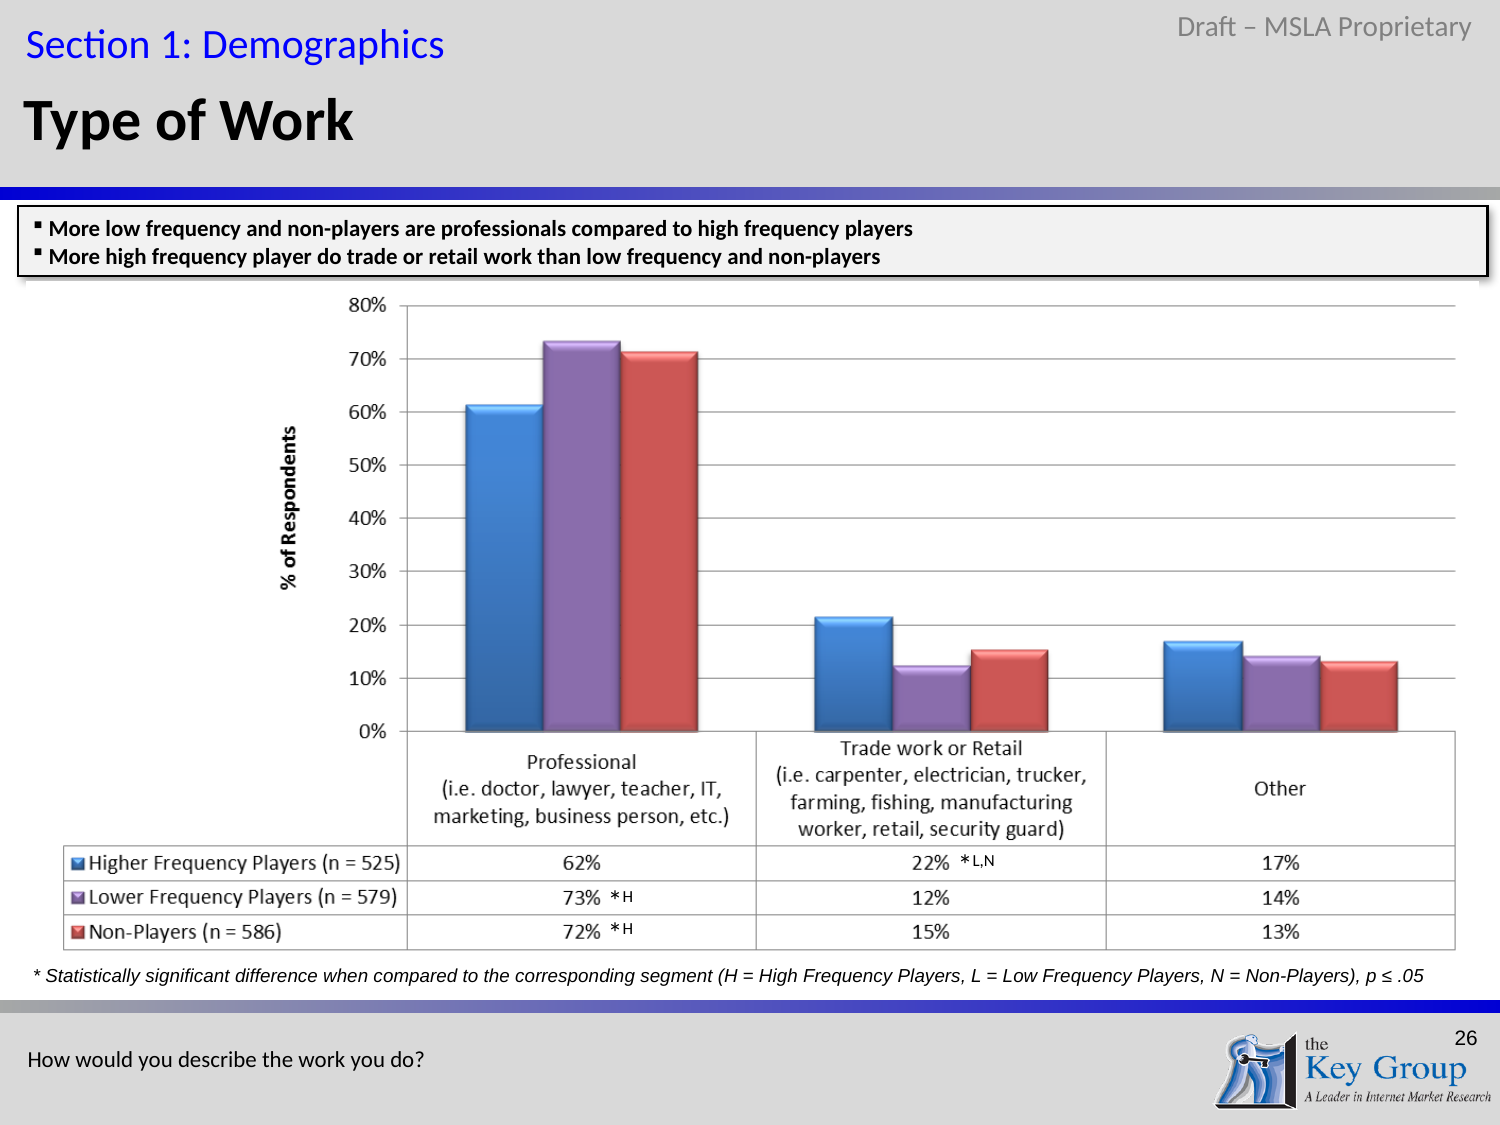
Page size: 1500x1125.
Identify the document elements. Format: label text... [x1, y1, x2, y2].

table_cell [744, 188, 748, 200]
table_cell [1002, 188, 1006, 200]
list Type of Work [8, 72, 1500, 161]
text_box More low frequency and non-players are professionals compared to high frequency players More high frequency player do trade or retail work than low frequency and non-players [18, 206, 1488, 277]
picture [26, 280, 1480, 961]
text_box * Statistically significant difference when compared to the corresponding segment (H = High Frequency Players, L = Low Frequency Players, N = Non-Players), p ≤ .05 [0, 956, 1438, 1016]
table_cell 47% [920, 188, 925, 200]
list Section 1: Demographics [10, 9, 1500, 72]
picture [1212, 1017, 1500, 1111]
text_box Draft – MSLA Proprietary [1162, 0, 1500, 50]
list How would you describe the work you do? [12, 1037, 1188, 1086]
